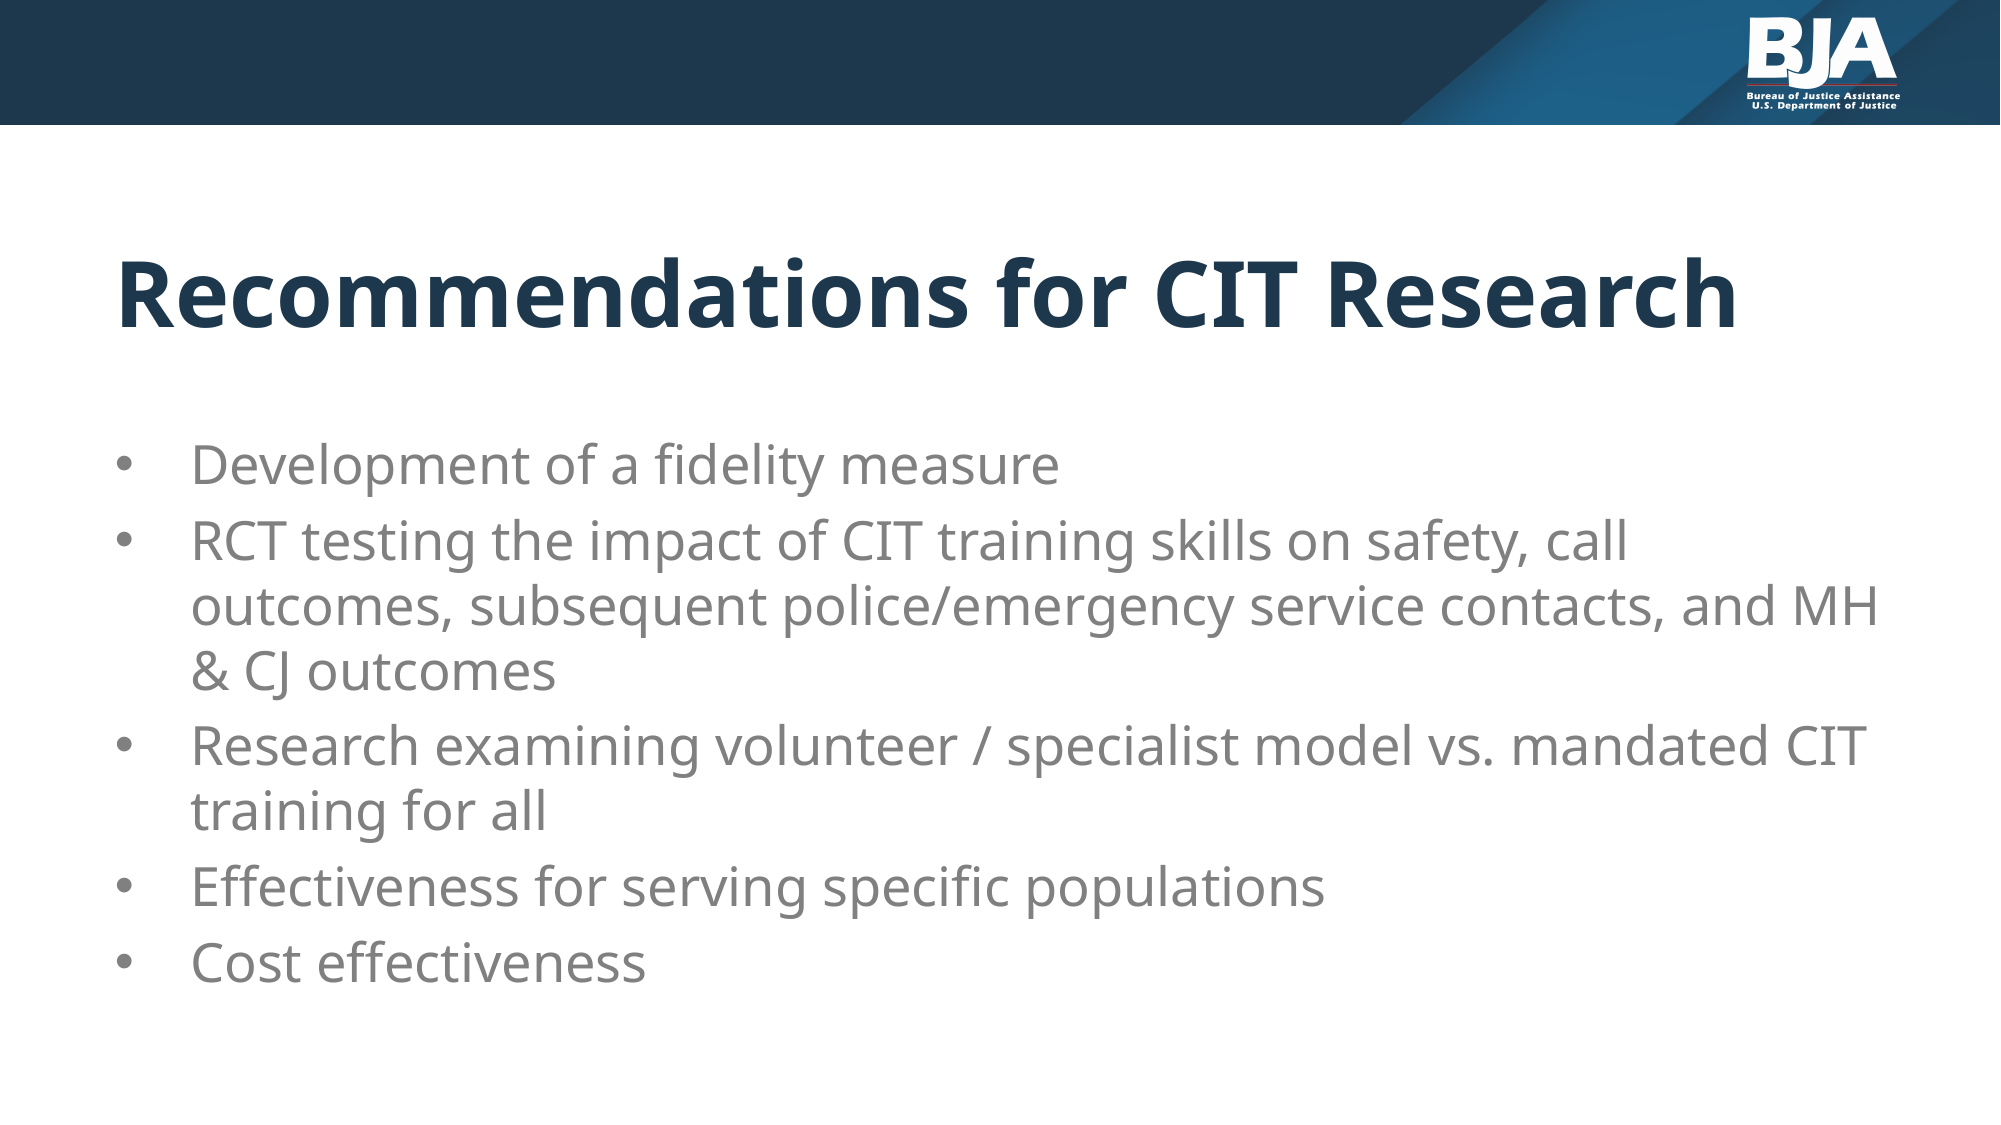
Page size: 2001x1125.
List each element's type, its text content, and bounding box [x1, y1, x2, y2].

picture [0, 0, 2000, 125]
title Recommendations for CIT Research [99, 196, 1900, 384]
list Development of a fidelity measure RCT testing the impact of CIT training skills on safety, call outcomes, subsequent police/emergency service contacts, and MH & CJ outcomes Research examining volunteer / specialist model vs. mandated CIT training for all Effectiveness for serving specific populations Cost effectiveness [99, 422, 1900, 1005]
